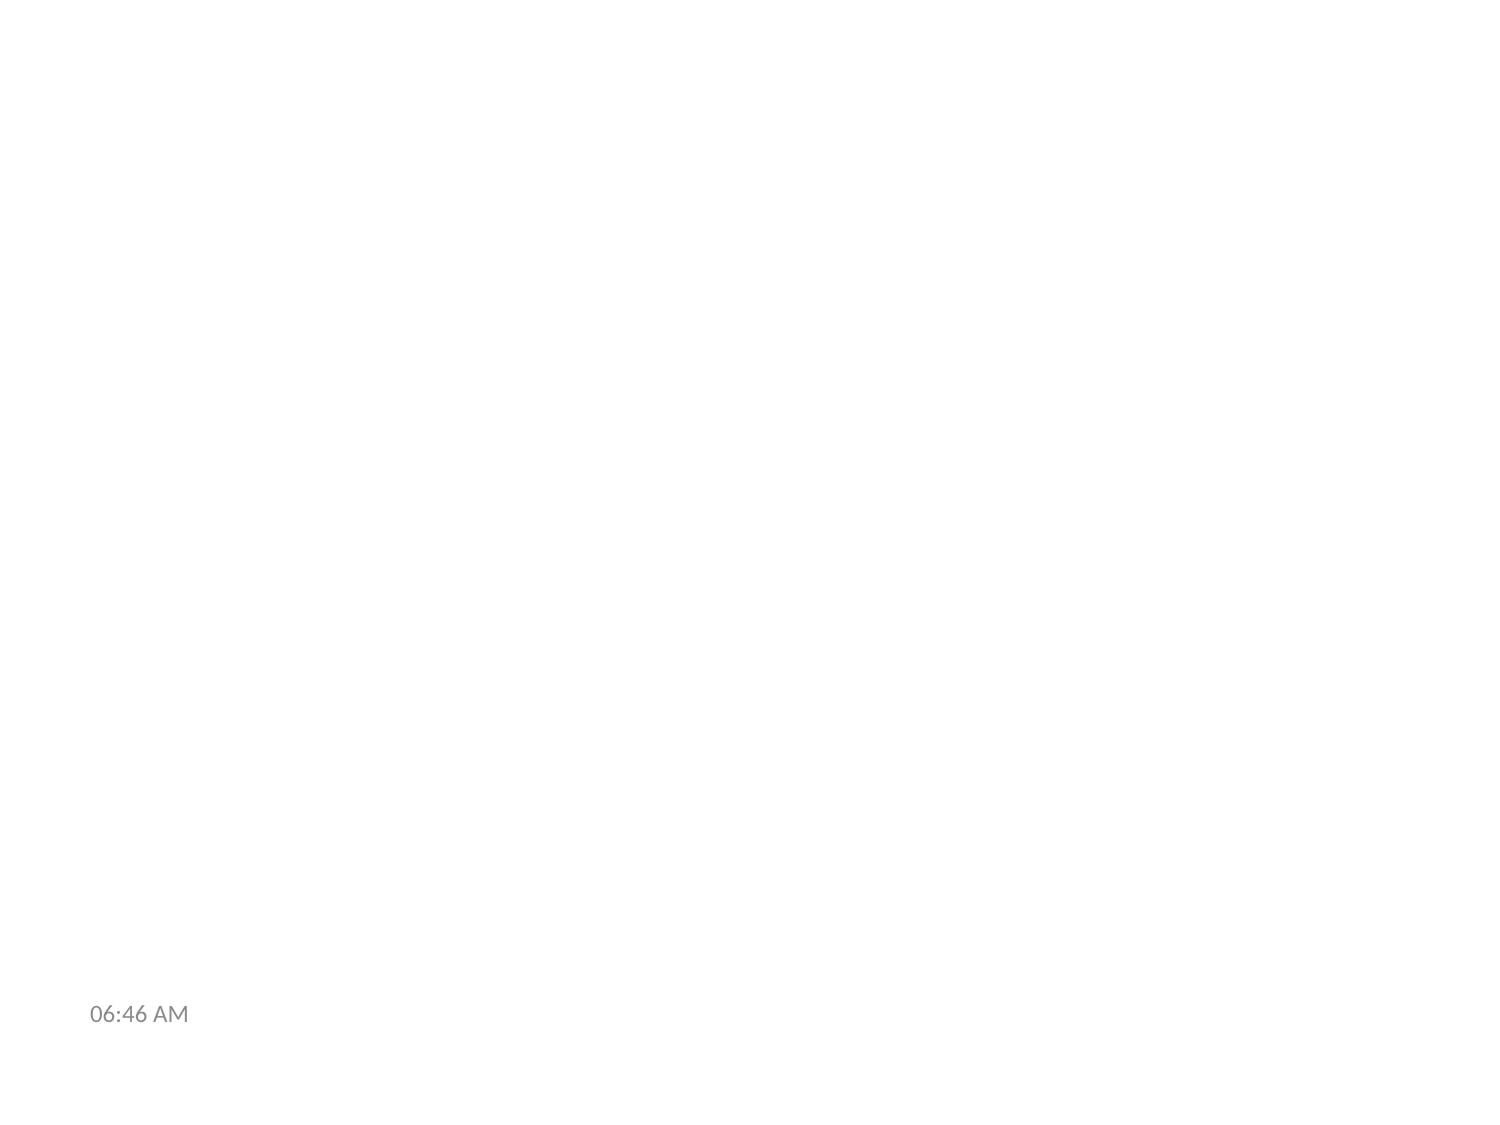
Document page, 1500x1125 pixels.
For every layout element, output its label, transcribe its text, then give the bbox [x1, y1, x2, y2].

text_box 3:35 PM [75, 982, 425, 1043]
